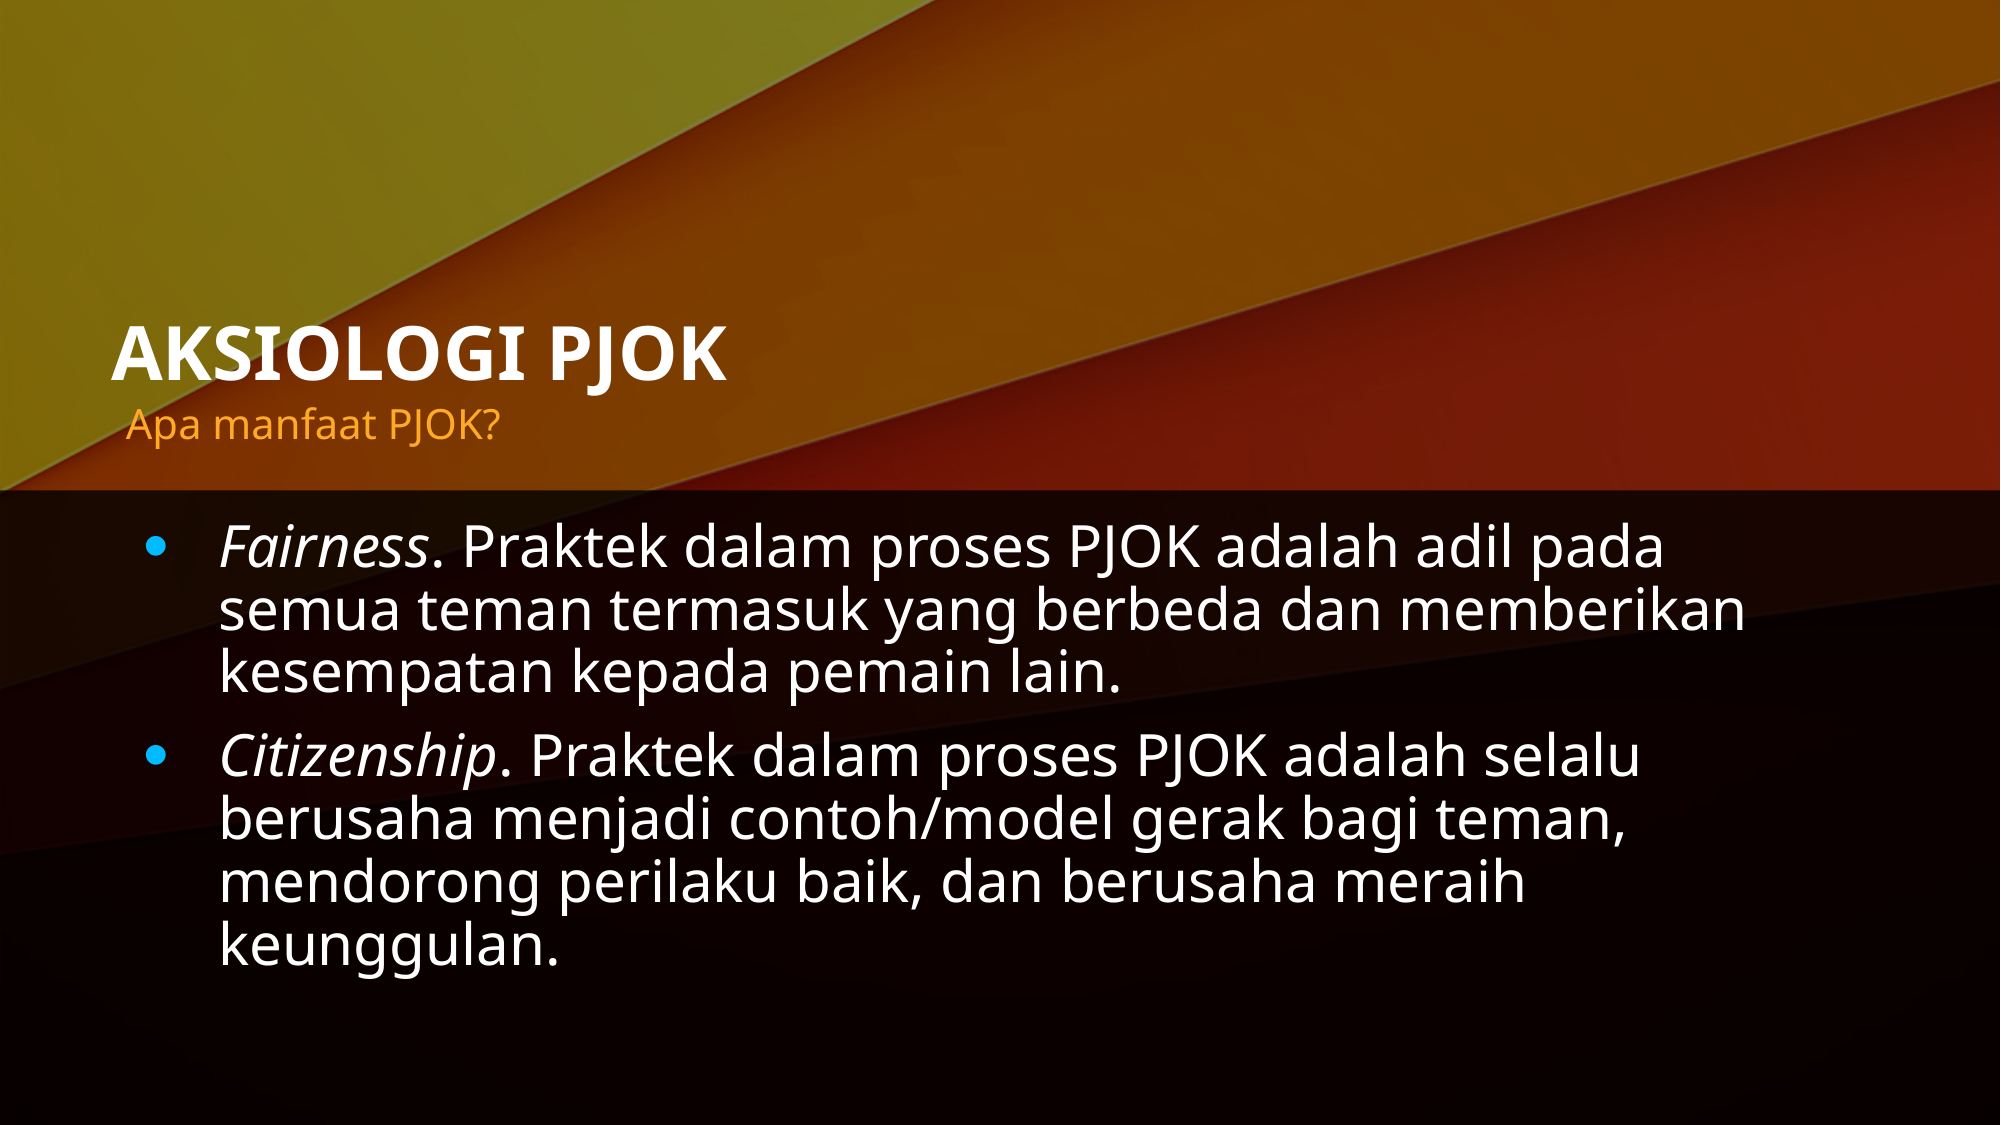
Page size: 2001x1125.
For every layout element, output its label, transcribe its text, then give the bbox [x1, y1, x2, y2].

picture [0, 0, 2000, 490]
text_box Fairness. Praktek dalam proses PJOK adalah adil pada semua teman termasuk yang berbeda dan memberikan kesempatan kepada pemain lain. Citizenship. Praktek dalam proses PJOK adalah selalu berusaha menjadi contoh/model gerak bagi teman, mendorong perilaku baik, dan berusaha meraih keunggulan. [137, 517, 1781, 1042]
title AKSIOLOGI PJOK [111, 305, 1273, 397]
text_box Apa manfaat PJOK? [111, 396, 886, 450]
